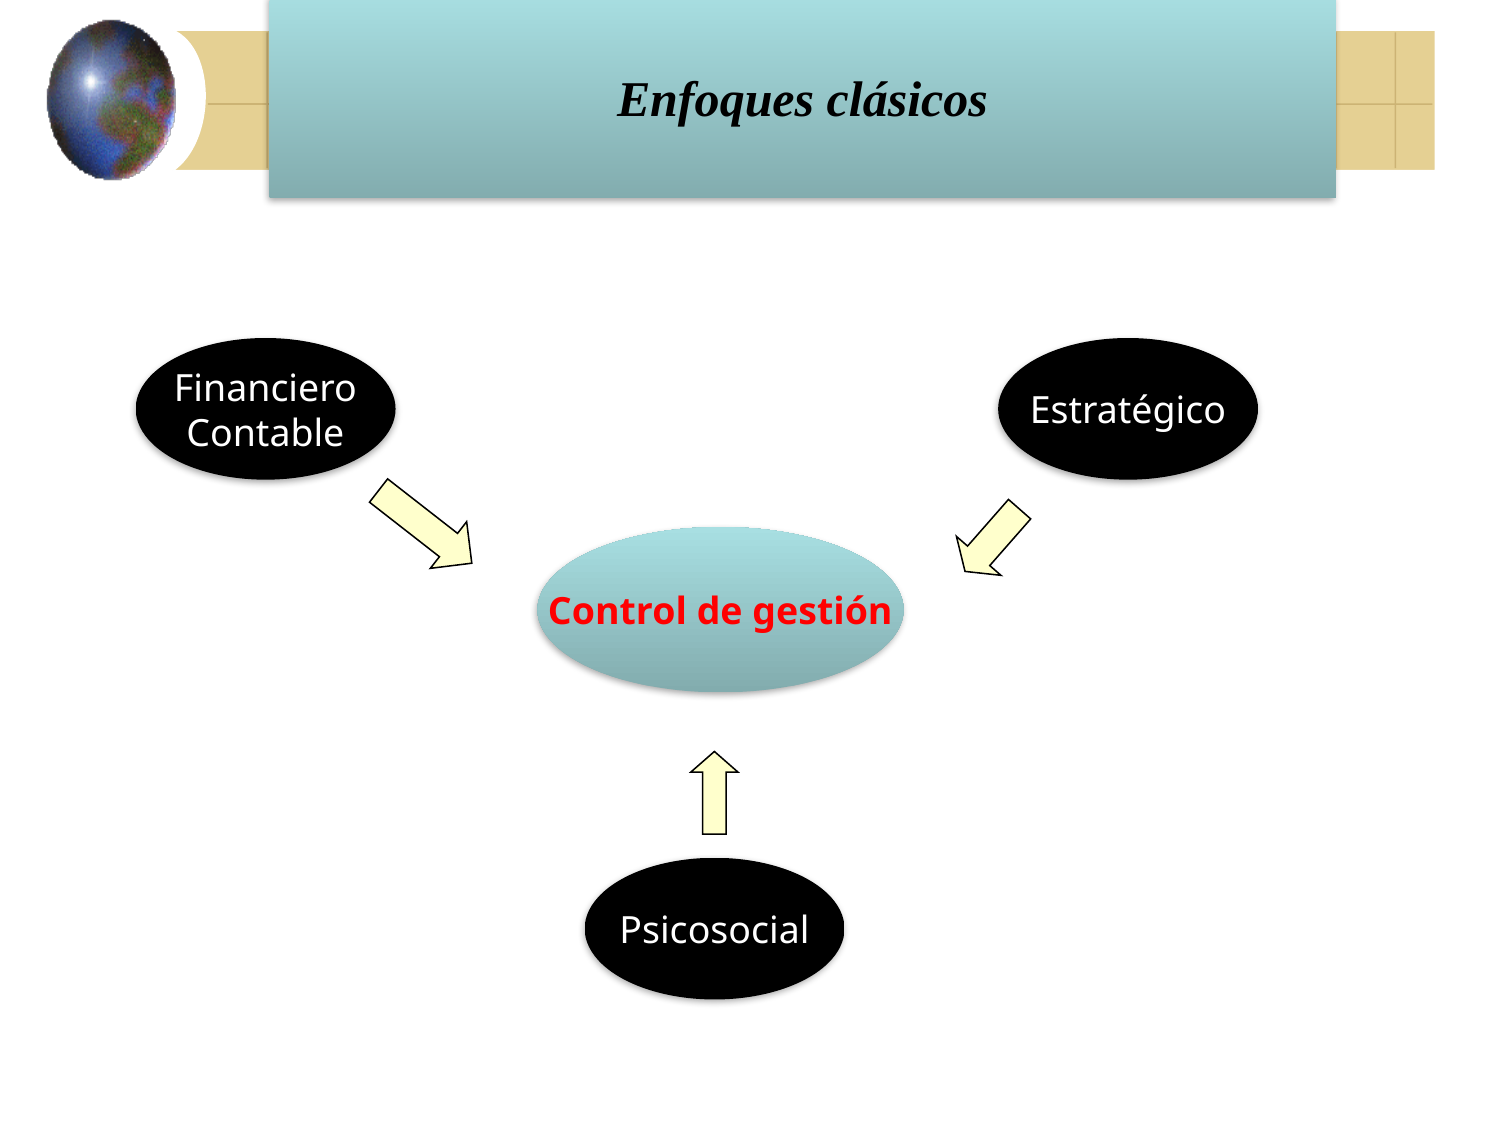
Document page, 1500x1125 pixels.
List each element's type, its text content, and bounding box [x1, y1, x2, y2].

text_box Financiero Contable [135, 338, 396, 480]
text_box Control de gestión [537, 527, 904, 693]
title Enfoques clásicos [269, 0, 1337, 199]
text_box [369, 478, 472, 569]
picture [42, 14, 190, 185]
text_box Psicosocial [584, 857, 845, 1000]
text_box Estratégico [998, 338, 1259, 480]
text_box [956, 499, 1031, 576]
text_box [690, 751, 738, 835]
